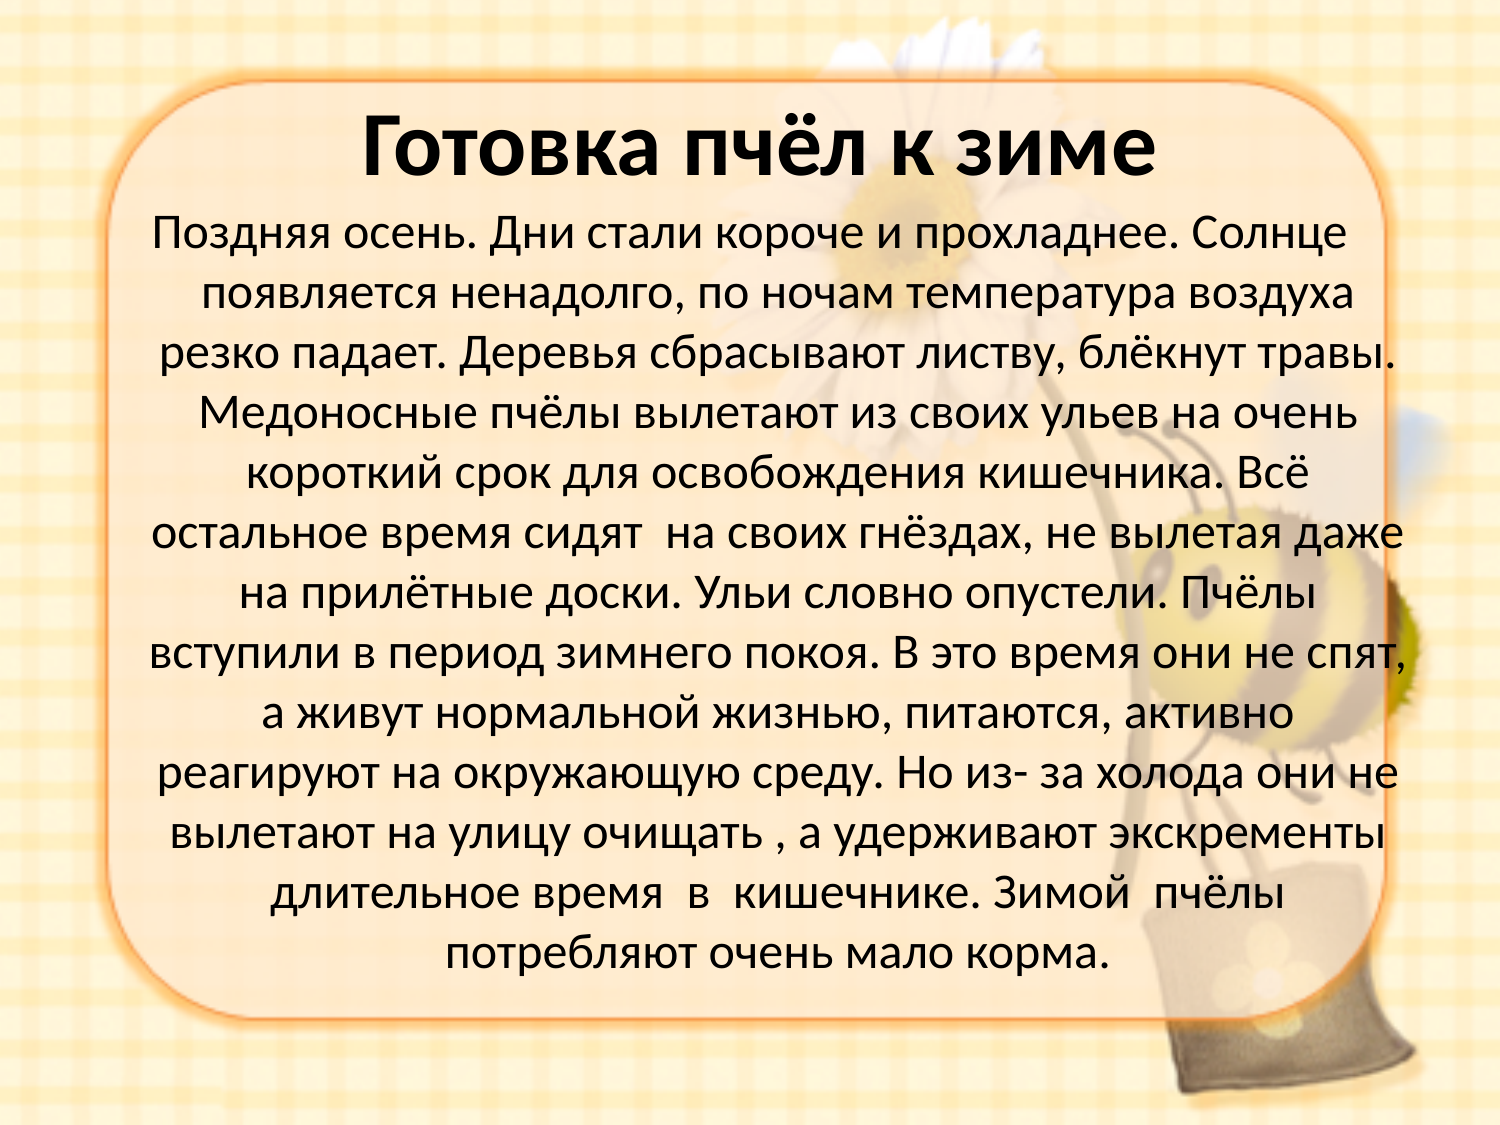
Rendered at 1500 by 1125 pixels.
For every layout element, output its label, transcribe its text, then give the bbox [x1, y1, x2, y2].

title Готовка пчёл к зиме [75, 45, 1425, 191]
picture [0, 0, 1500, 1125]
list Поздняя осень. Дни стали короче и прохладнее. Солнце появляется ненадолго, по ночам температура воздуха резко падает. Деревья сбрасывают листву, блёкнут травы. Медоносные пчёлы вылетают из своих ульев на очень короткий срок для освобождения кишечника. Всё остальное время сидят на своих гнёздах, не вылетая даже на прилётные доски. Ульи словно опустели. Пчёлы вступили в период зимнего покоя. В это время они не спят, а живут нормальной жизнью, питаются, активно реагируют на окружающую среду. Но из- за холода они не вылетают на улицу очищать , а удерживают экскременты длительное время в кишечнике. Зимой пчёлы потребляют очень мало корма. [75, 191, 1425, 934]
